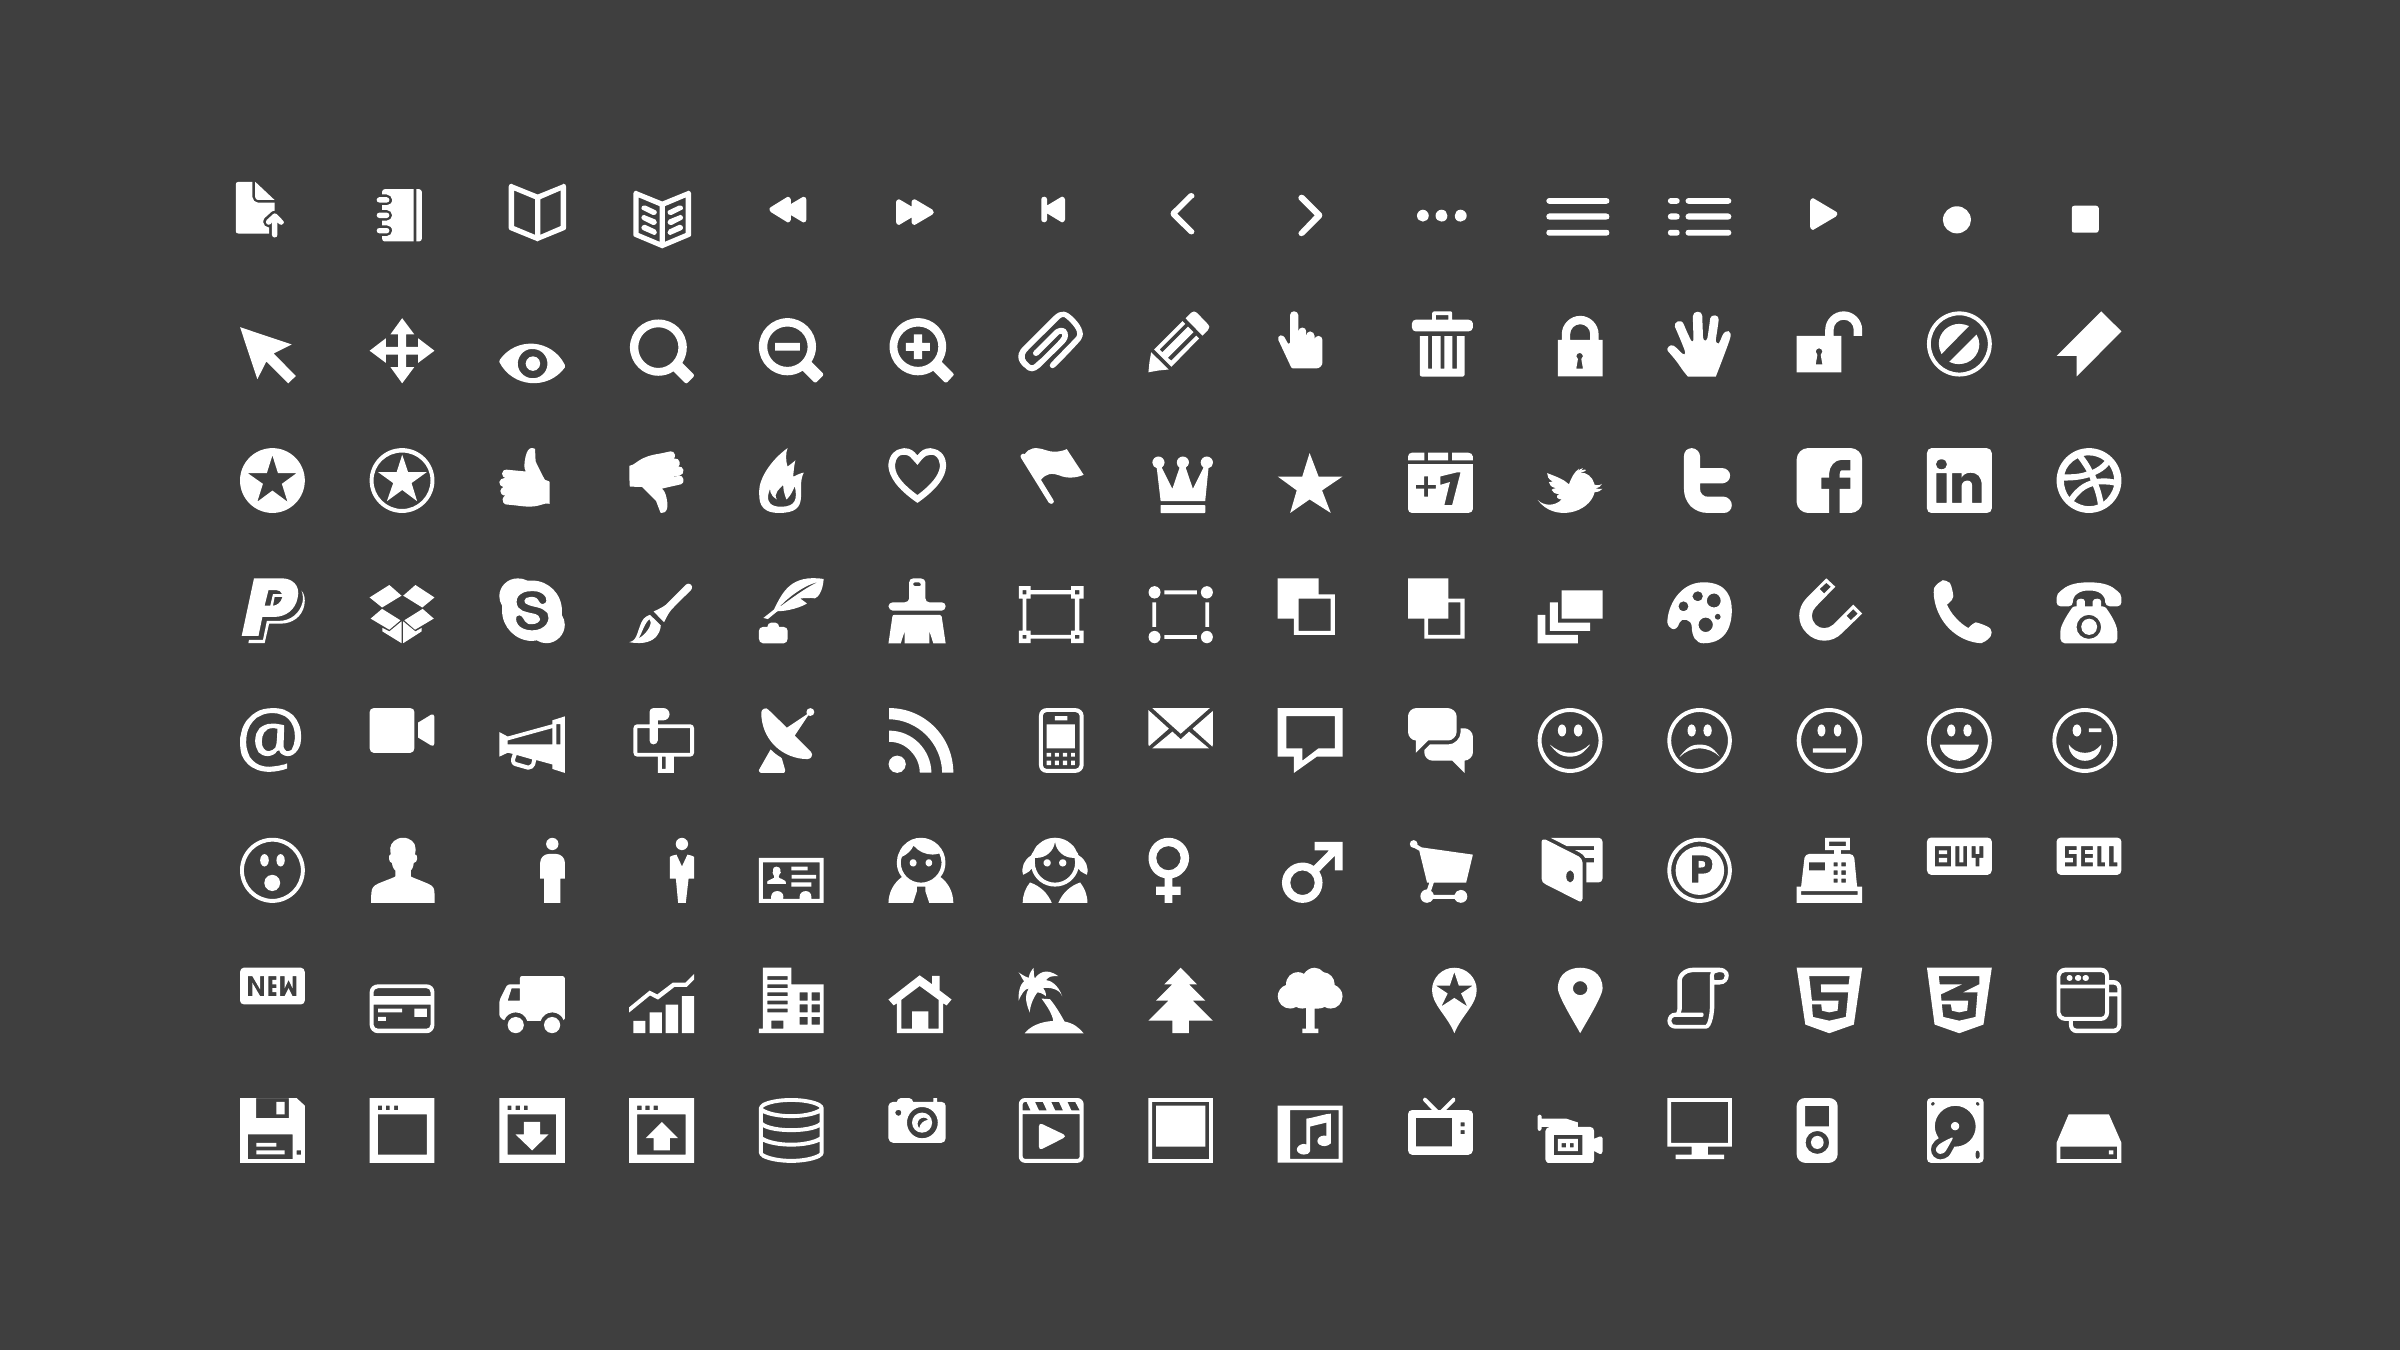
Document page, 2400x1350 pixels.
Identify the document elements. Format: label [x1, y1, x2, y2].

text_box [758, 573, 824, 644]
text_box [758, 1098, 824, 1163]
text_box [758, 967, 824, 1034]
text_box [628, 582, 694, 649]
text_box [1407, 452, 1474, 514]
text_box [1667, 707, 1733, 774]
text_box [758, 707, 815, 774]
text_box [1926, 1097, 1984, 1164]
text_box [629, 319, 694, 384]
text_box [675, 837, 689, 851]
text_box [1277, 453, 1343, 513]
text_box [1942, 206, 1971, 234]
text_box [2056, 1114, 2122, 1164]
text_box [369, 984, 435, 1034]
text_box [628, 1097, 695, 1164]
text_box [240, 967, 305, 1005]
text_box [1796, 837, 1863, 903]
text_box [540, 853, 565, 903]
text_box [759, 448, 804, 513]
text_box [1926, 311, 1993, 377]
text_box [1926, 837, 1993, 875]
text_box [241, 578, 299, 636]
text_box [1018, 311, 1083, 372]
text_box [376, 189, 414, 242]
text_box [1667, 213, 1680, 220]
text_box [1018, 1097, 1084, 1164]
text_box [1810, 198, 1838, 230]
text_box [758, 857, 824, 904]
text_box [1667, 1098, 1732, 1160]
text_box [239, 837, 306, 904]
text_box [633, 190, 692, 249]
text_box [758, 317, 824, 383]
text_box [888, 1097, 946, 1143]
text_box [1799, 578, 1863, 641]
text_box [1796, 311, 1863, 373]
text_box [1454, 209, 1467, 222]
text_box [1277, 1105, 1343, 1164]
text_box [2071, 205, 2099, 233]
text_box [371, 837, 435, 903]
text_box [416, 189, 422, 242]
text_box [2056, 582, 2122, 644]
text_box [896, 199, 934, 225]
text_box [1017, 966, 1084, 1034]
text_box [1546, 229, 1610, 236]
text_box [1148, 707, 1214, 749]
text_box [1537, 589, 1603, 644]
text_box [2056, 837, 2122, 875]
text_box [1277, 708, 1343, 773]
text_box [1278, 311, 1323, 369]
text_box [1537, 468, 1603, 513]
text_box [1041, 196, 1066, 223]
text_box [629, 451, 684, 513]
text_box [1298, 194, 1323, 237]
text_box [240, 448, 305, 513]
text_box [1537, 1114, 1603, 1164]
text_box [1667, 311, 1731, 377]
text_box [499, 448, 550, 507]
text_box [1796, 707, 1863, 774]
text_box [1435, 209, 1448, 222]
text_box [1667, 582, 1732, 644]
text_box [240, 327, 296, 384]
text_box [1409, 840, 1473, 903]
text_box [1683, 448, 1732, 513]
text_box [1796, 1097, 1838, 1164]
text_box [669, 854, 695, 903]
text_box [1685, 198, 1732, 204]
text_box [889, 317, 955, 383]
text_box [1416, 209, 1429, 222]
text_box [1541, 837, 1603, 902]
text_box [1411, 311, 1474, 377]
text_box [239, 1097, 306, 1164]
text_box [1020, 837, 1090, 904]
text_box [1277, 967, 1343, 1034]
text_box [2052, 707, 2118, 774]
text_box [888, 837, 954, 904]
text_box [1277, 578, 1335, 635]
text_box [369, 707, 435, 754]
text_box [769, 196, 807, 223]
text_box [508, 183, 567, 242]
text_box [888, 448, 947, 503]
text_box [1546, 213, 1610, 220]
text_box [1148, 1097, 1214, 1164]
text_box [248, 590, 305, 644]
text_box [1796, 448, 1863, 513]
text_box [499, 335, 566, 391]
text_box [1557, 967, 1603, 1034]
text_box [1685, 213, 1732, 220]
text_box [1546, 198, 1610, 204]
text_box [1152, 456, 1214, 514]
text_box [1926, 448, 1992, 513]
text_box [2056, 311, 2122, 377]
text_box [1926, 967, 1992, 1034]
text_box [1557, 315, 1603, 377]
text_box [1685, 229, 1732, 236]
text_box [403, 585, 435, 644]
text_box [1667, 837, 1733, 904]
text_box [2056, 448, 2122, 513]
text_box [235, 181, 284, 238]
text_box [1407, 707, 1474, 774]
text_box [628, 973, 695, 1034]
text_box [369, 1098, 435, 1163]
text_box [1148, 310, 1211, 373]
text_box [499, 1097, 566, 1164]
text_box [1148, 837, 1190, 903]
text_box [1038, 707, 1084, 774]
text_box [2056, 967, 2122, 1034]
text_box [1933, 580, 1992, 644]
text_box [369, 447, 435, 514]
text_box [1667, 198, 1680, 204]
text_box [1281, 841, 1343, 903]
text_box [1020, 448, 1084, 504]
text_box [888, 975, 952, 1034]
text_box [1667, 967, 1729, 1029]
text_box [1926, 707, 1993, 774]
text_box [888, 707, 954, 774]
text_box [1170, 192, 1195, 235]
text_box [1148, 585, 1214, 644]
text_box [1432, 967, 1477, 1034]
text_box [888, 578, 946, 644]
text_box [369, 318, 435, 384]
text_box [499, 716, 565, 773]
text_box [633, 708, 695, 773]
text_box [499, 578, 565, 644]
text_box [240, 708, 302, 772]
text_box [546, 837, 559, 851]
text_box [1667, 229, 1680, 236]
text_box [1796, 967, 1863, 1034]
text_box [369, 585, 402, 644]
text_box [1537, 707, 1603, 774]
text_box [1148, 967, 1213, 1034]
text_box [1018, 586, 1084, 644]
text_box [1408, 578, 1465, 639]
text_box [499, 975, 566, 1034]
text_box [1408, 1097, 1473, 1155]
